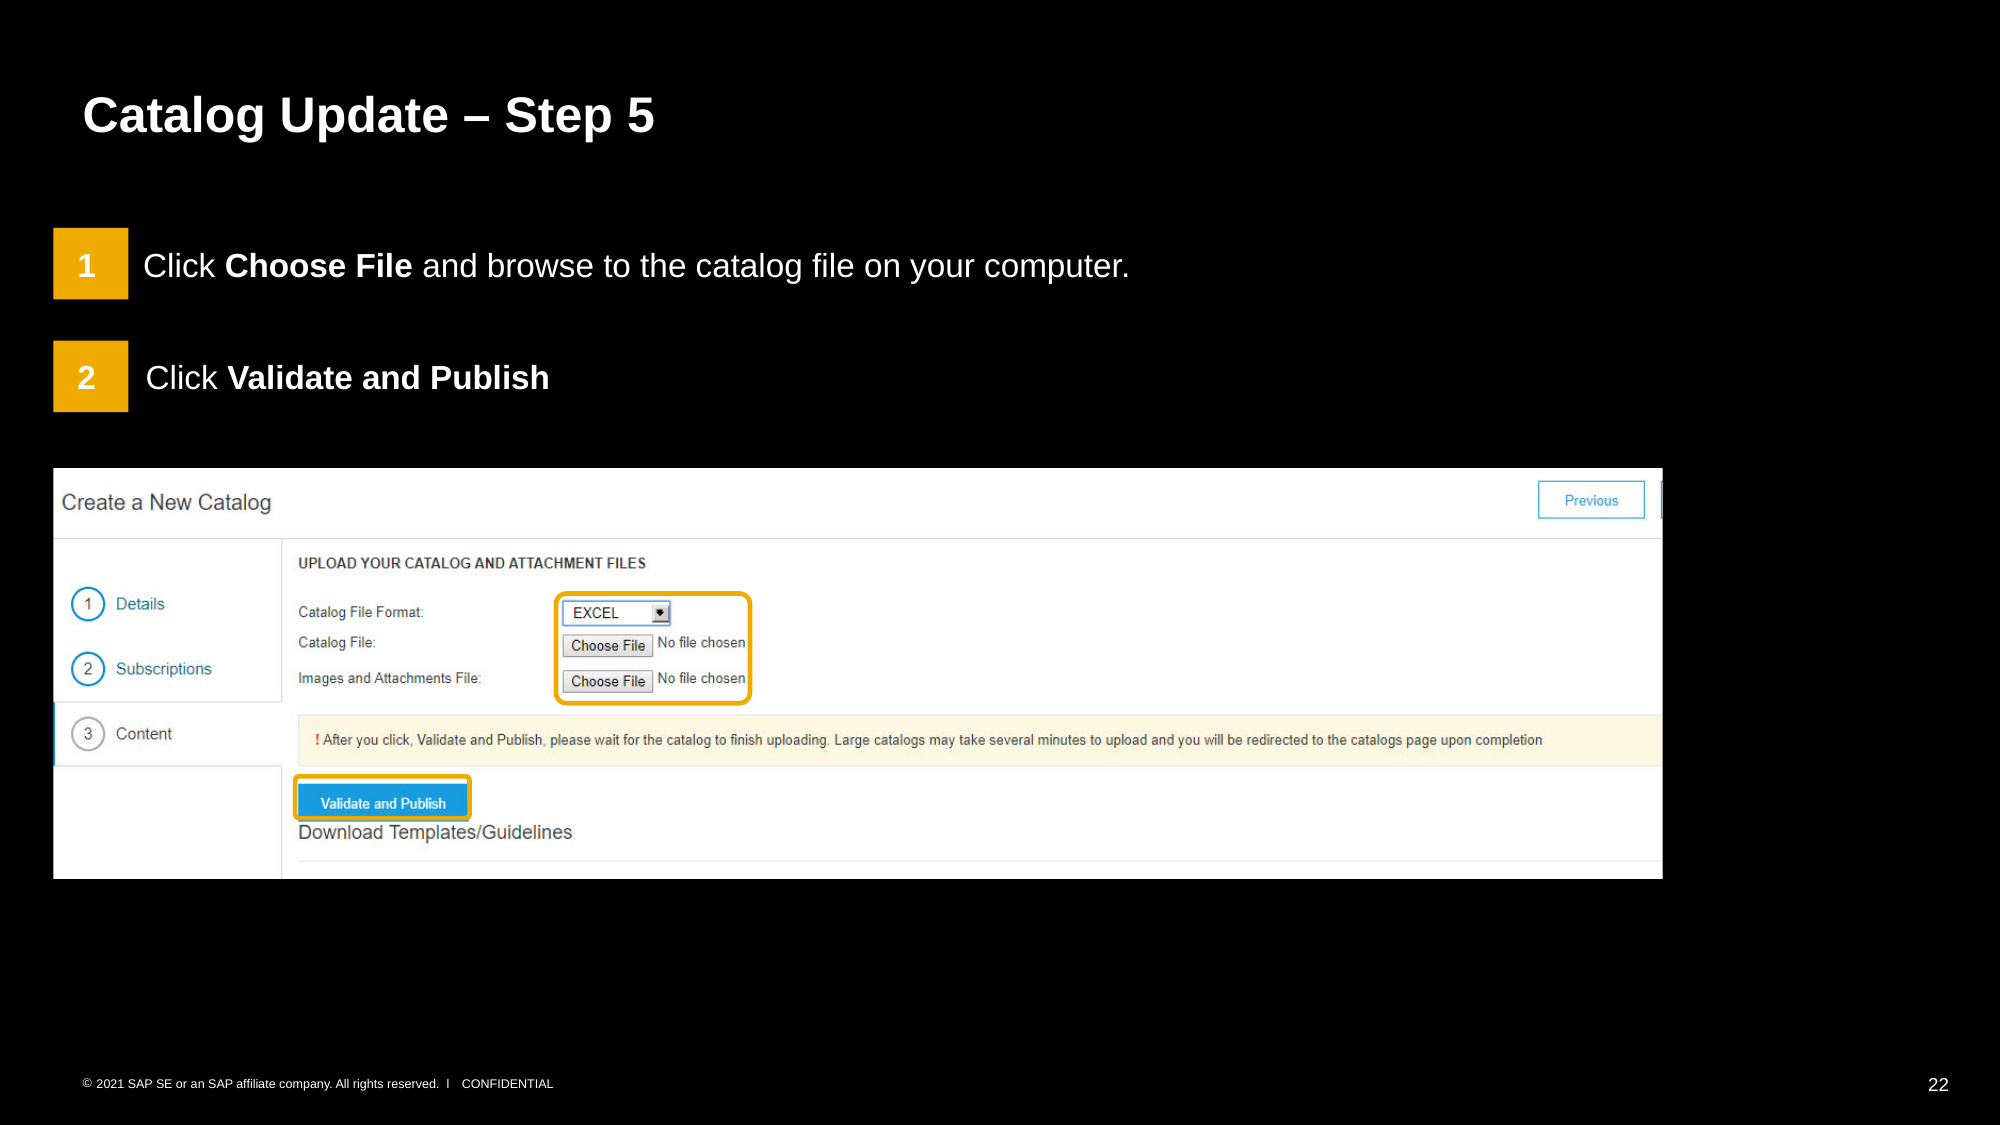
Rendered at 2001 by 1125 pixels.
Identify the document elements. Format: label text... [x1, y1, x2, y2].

text_box Click Choose File and browse to the catalog file on your computer. [128, 236, 1189, 292]
title Catalog Update – Step 5 [82, 82, 1918, 144]
text_box Click Validate and Publish [130, 348, 575, 404]
text_box 1 [53, 227, 129, 300]
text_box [53, 468, 1663, 879]
text_box 2 [53, 340, 129, 413]
